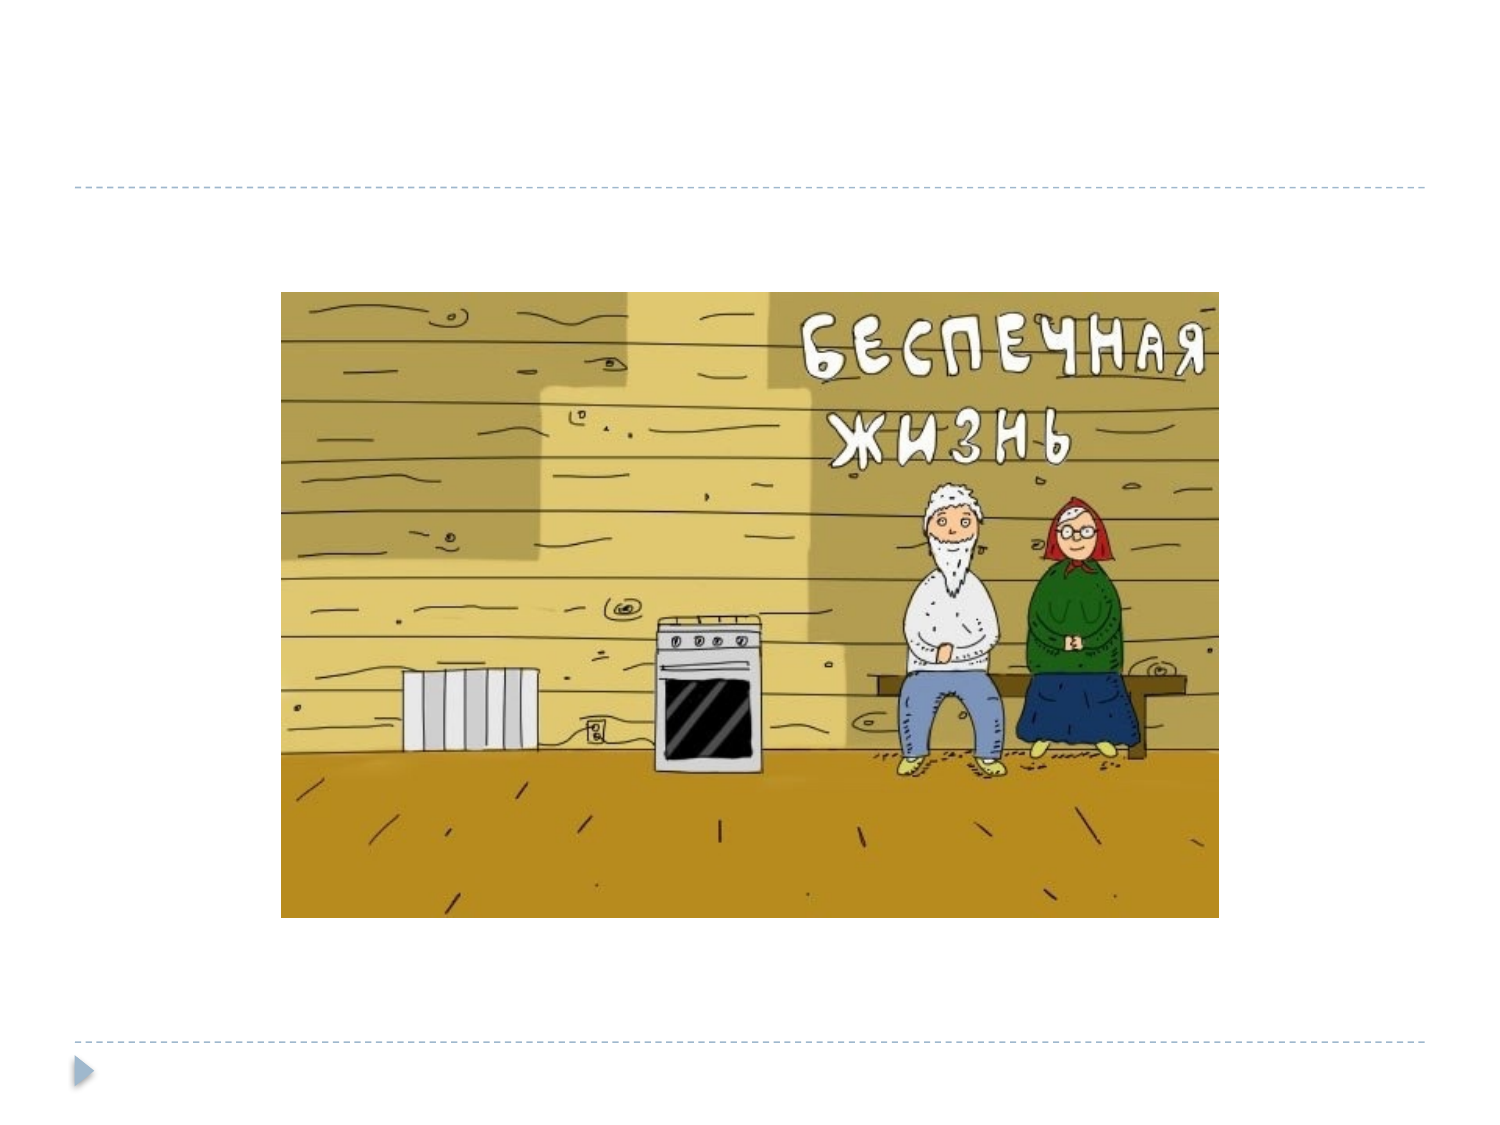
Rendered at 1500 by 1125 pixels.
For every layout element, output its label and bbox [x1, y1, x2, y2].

picture [280, 292, 1219, 918]
